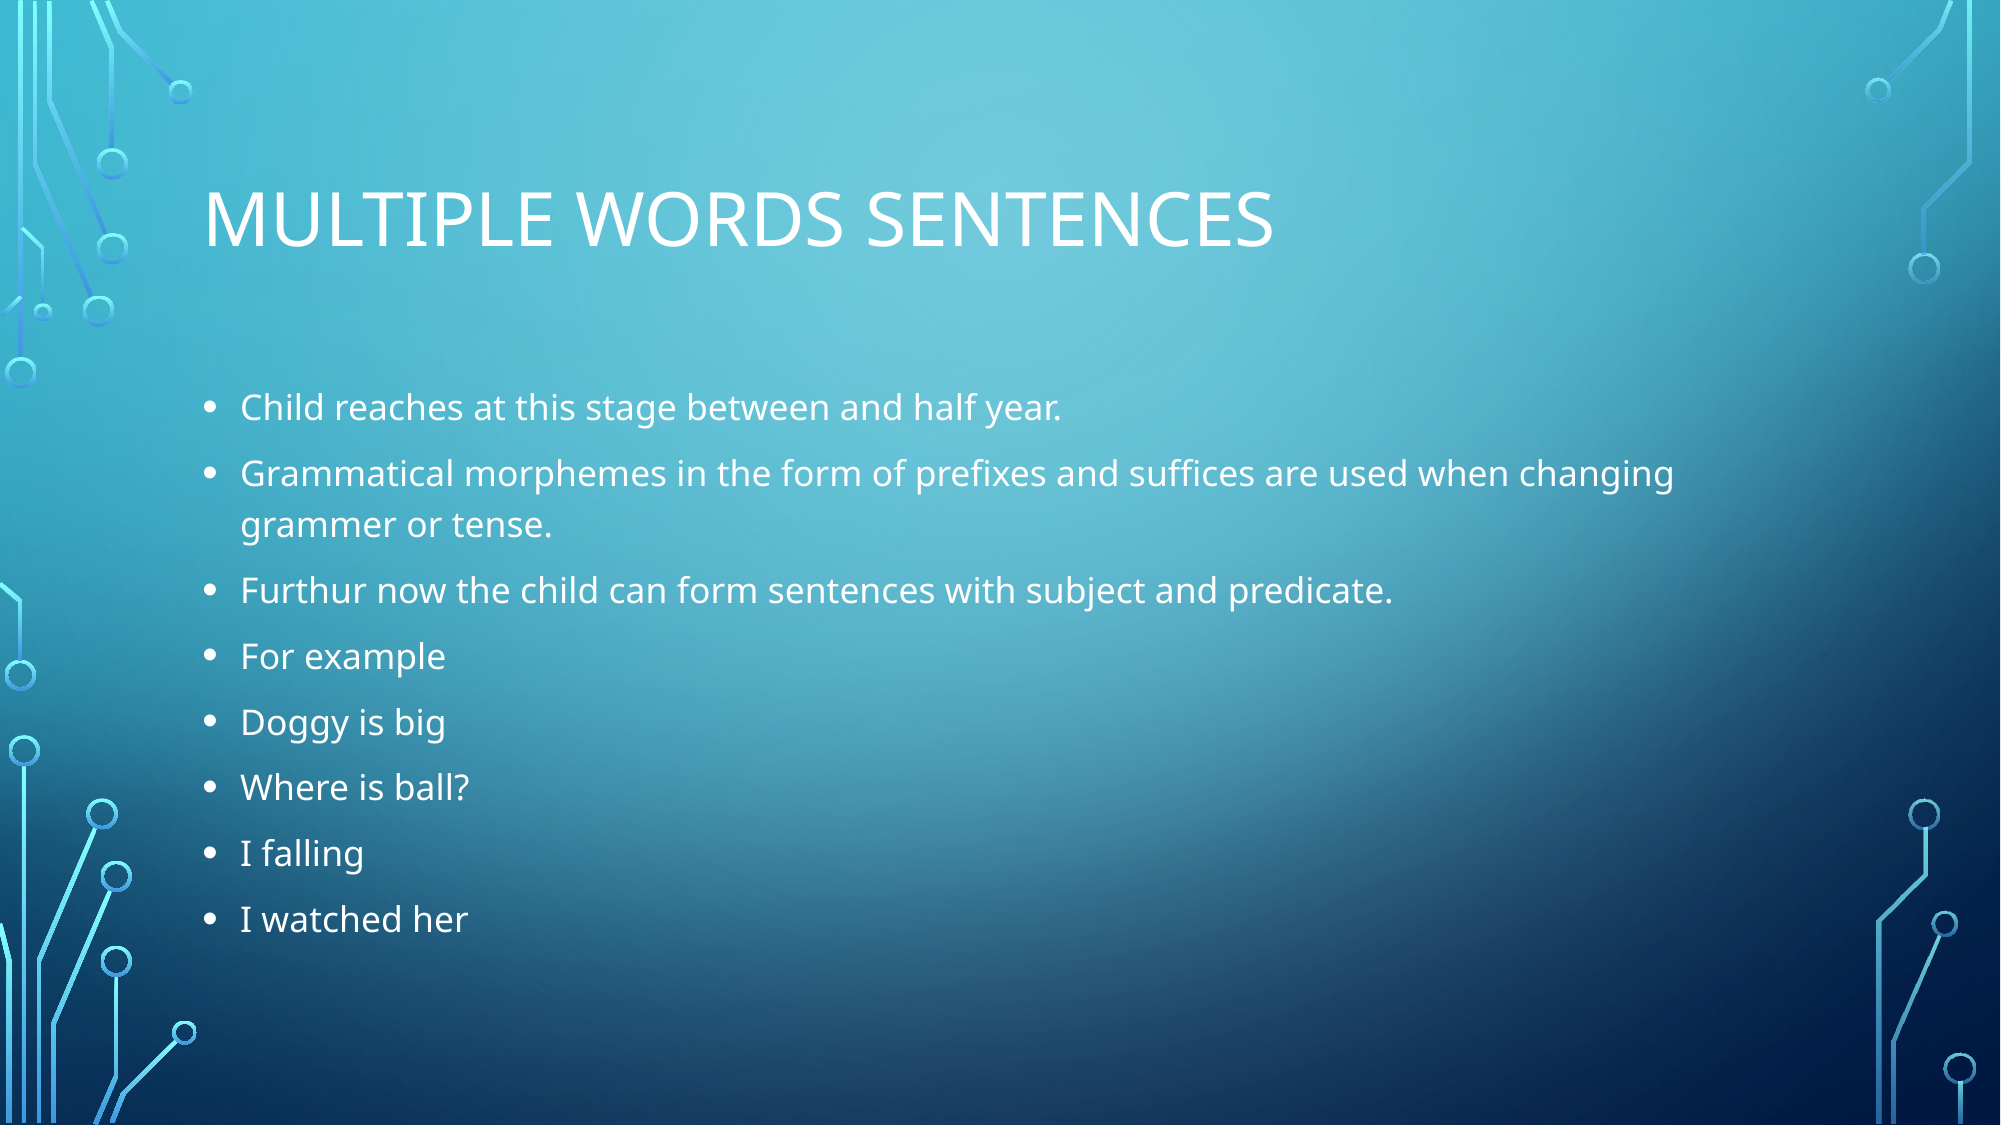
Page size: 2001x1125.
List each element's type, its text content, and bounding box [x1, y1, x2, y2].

title Multiple words sentences [187, 101, 1813, 344]
list Child reaches at this stage between and half year. Grammatical morphemes in the form of prefixes and suffices are used when changing grammer or tense. Furthur now the child can form sentences with subject and predicate. For example Doggy is big Where is ball? I falling I watched her [187, 369, 1813, 950]
